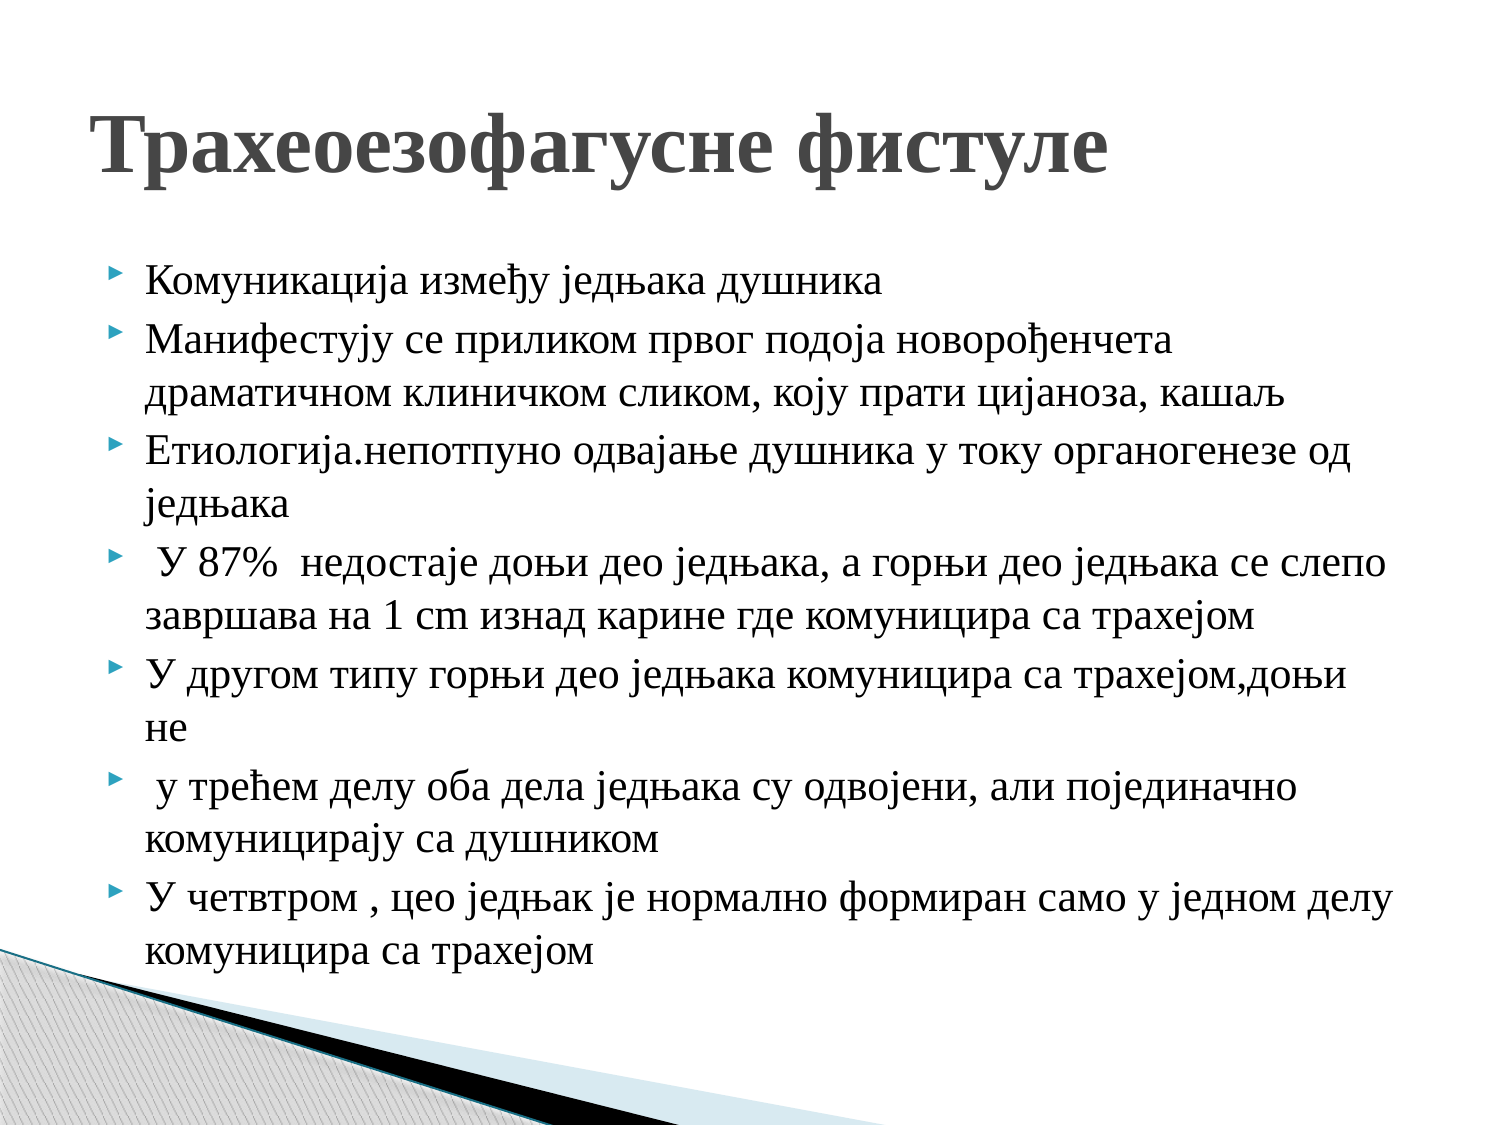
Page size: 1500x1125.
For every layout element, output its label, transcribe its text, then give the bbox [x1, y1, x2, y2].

list Комуникација између једњака душника Манифестују се приликом првог подоја новорођенчета драматичном клиничком сликом, коју прати цијаноза, кашаљ Етиологија.непотпуно одвајање душника у току органогенезе од једњака У 87% недостаје доњи део једњака, а горњи део једњака се слепо завршава на 1 cm изнад карине где комуницира са трахејом У другом типу горњи део једњака комуницира са трахејом,доњи не у трећем делу оба дела једњака су одвојени, али појединачно комуницирају са душником У четвтром , цео једњак је нормално формиран само у једном делу комуницира са трахејом [75, 243, 1425, 986]
title Трахеоезофагусне фистуле [75, 45, 1425, 233]
